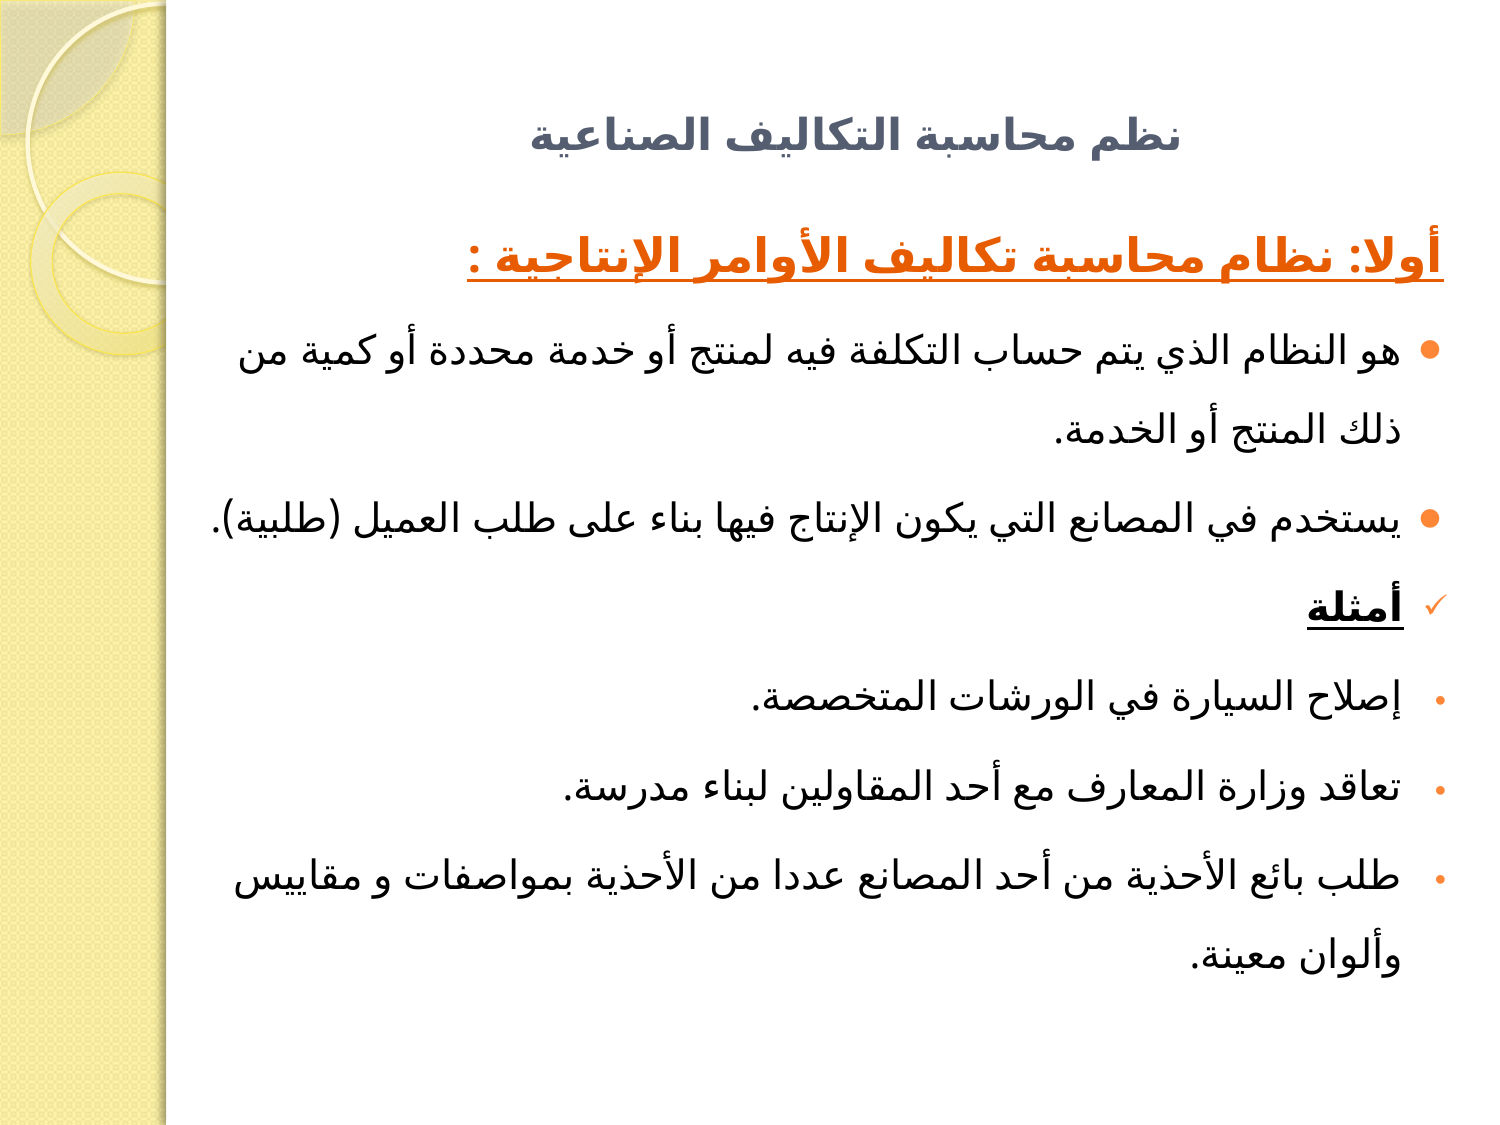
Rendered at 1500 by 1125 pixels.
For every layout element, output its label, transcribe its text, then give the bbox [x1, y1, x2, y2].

list أولا: نظام محاسبة تكاليف الأوامر الإنتاجية : هو النظام الذي يتم حساب التكلفة فيه لمنتج أو خدمة محددة أو كمية من ذلك المنتج أو الخدمة. يستخدم في المصانع التي يكون الإنتاج فيها بناء على طلب العميل (طلبية). أمثلة إصلاح السيارة في الورشات المتخصصة. تعاقد وزارة المعارف مع أحد المقاولين لبناء مدرسة. طلب بائع الأحذية من أحد المصانع عددا من الأحذية بمواصفات و مقاييس وألوان معينة. [183, 222, 1471, 1008]
title نظم محاسبة التكاليف الصناعية [235, 45, 1466, 222]
